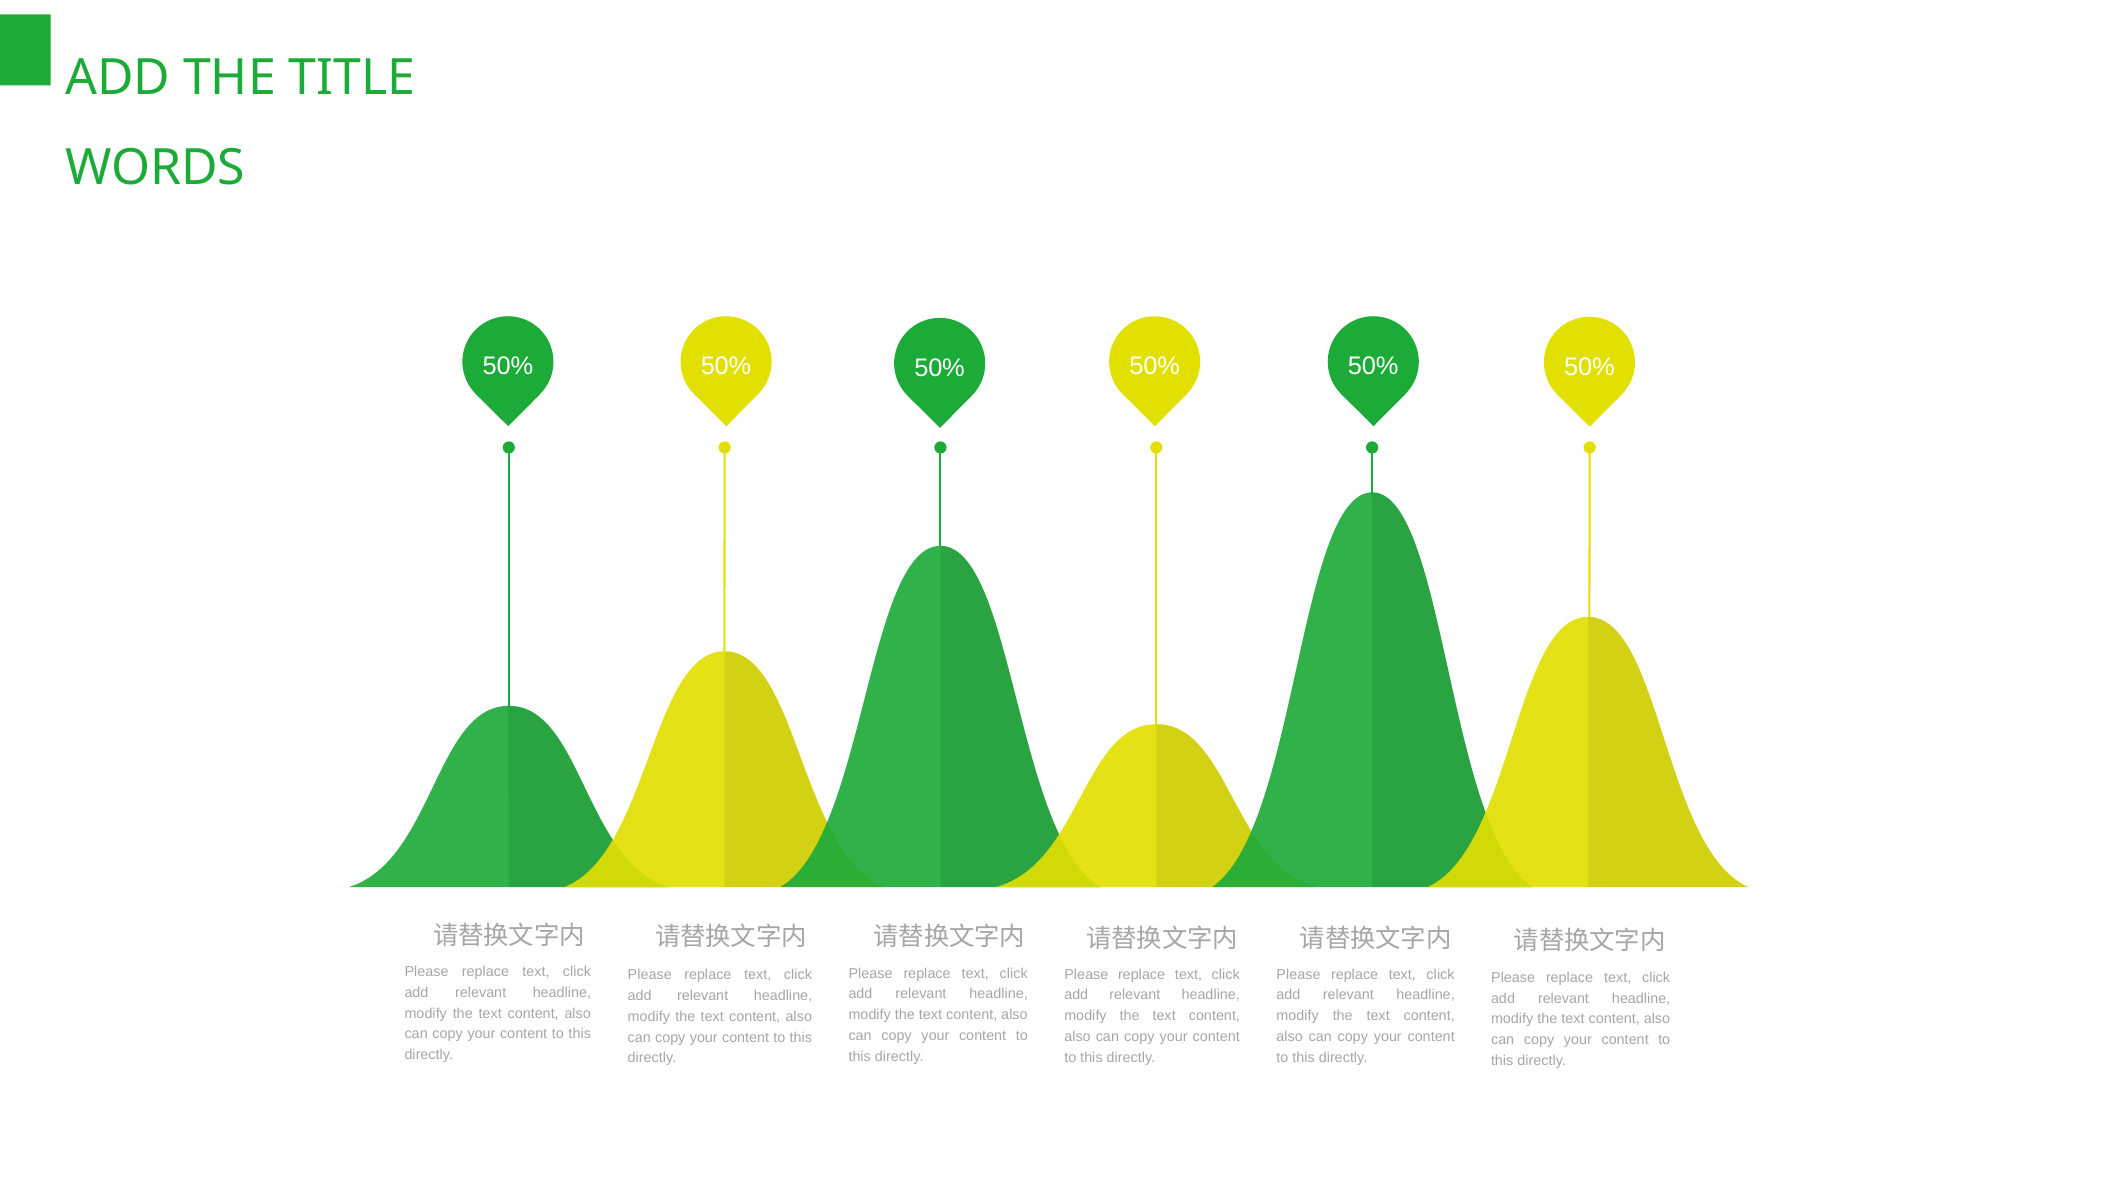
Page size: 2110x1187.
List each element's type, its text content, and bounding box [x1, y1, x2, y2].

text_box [348, 705, 564, 888]
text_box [1064, 916, 1241, 1065]
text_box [1543, 316, 1635, 427]
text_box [894, 317, 986, 428]
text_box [996, 724, 1211, 888]
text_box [404, 912, 592, 1062]
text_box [564, 651, 780, 888]
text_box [680, 316, 772, 427]
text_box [780, 545, 1101, 888]
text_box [1427, 616, 1749, 888]
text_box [462, 316, 554, 427]
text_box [1327, 316, 1419, 427]
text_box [1211, 492, 1533, 888]
text_box ADD THE TITLE WORDS [50, 7, 583, 202]
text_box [1109, 316, 1201, 427]
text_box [848, 914, 1029, 1064]
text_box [627, 914, 813, 1066]
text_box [1276, 916, 1456, 1065]
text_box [1491, 917, 1671, 1068]
